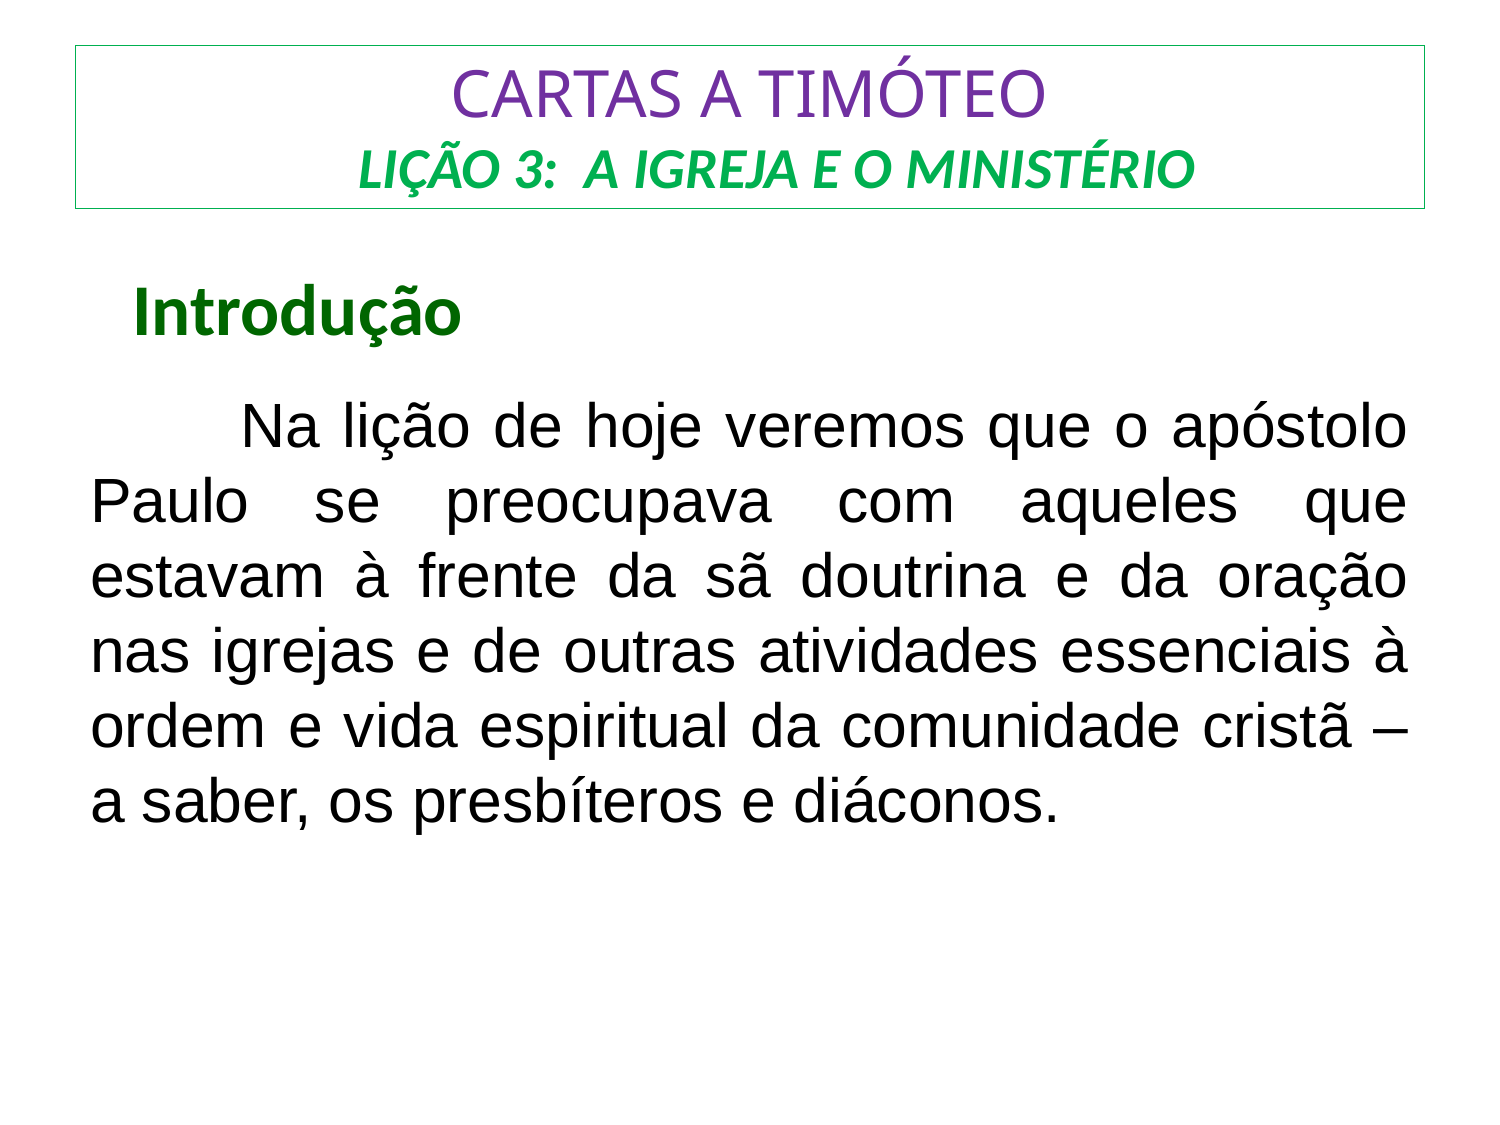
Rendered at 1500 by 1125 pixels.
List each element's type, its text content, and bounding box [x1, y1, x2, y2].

title CARTAS A TIMÓTEO LIÇÃO 3: A IGREJA E O MINISTÉRIO [75, 45, 1425, 209]
list Introdução Na lição de hoje veremos que o apóstolo Paulo se preocupava com aqueles que estavam à frente da sã doutrina e da oração nas igrejas e de outras atividades essenciais à ordem e vida espiritual da comunidade cristã – a saber, os presbíteros e diáconos. [75, 255, 1425, 1047]
